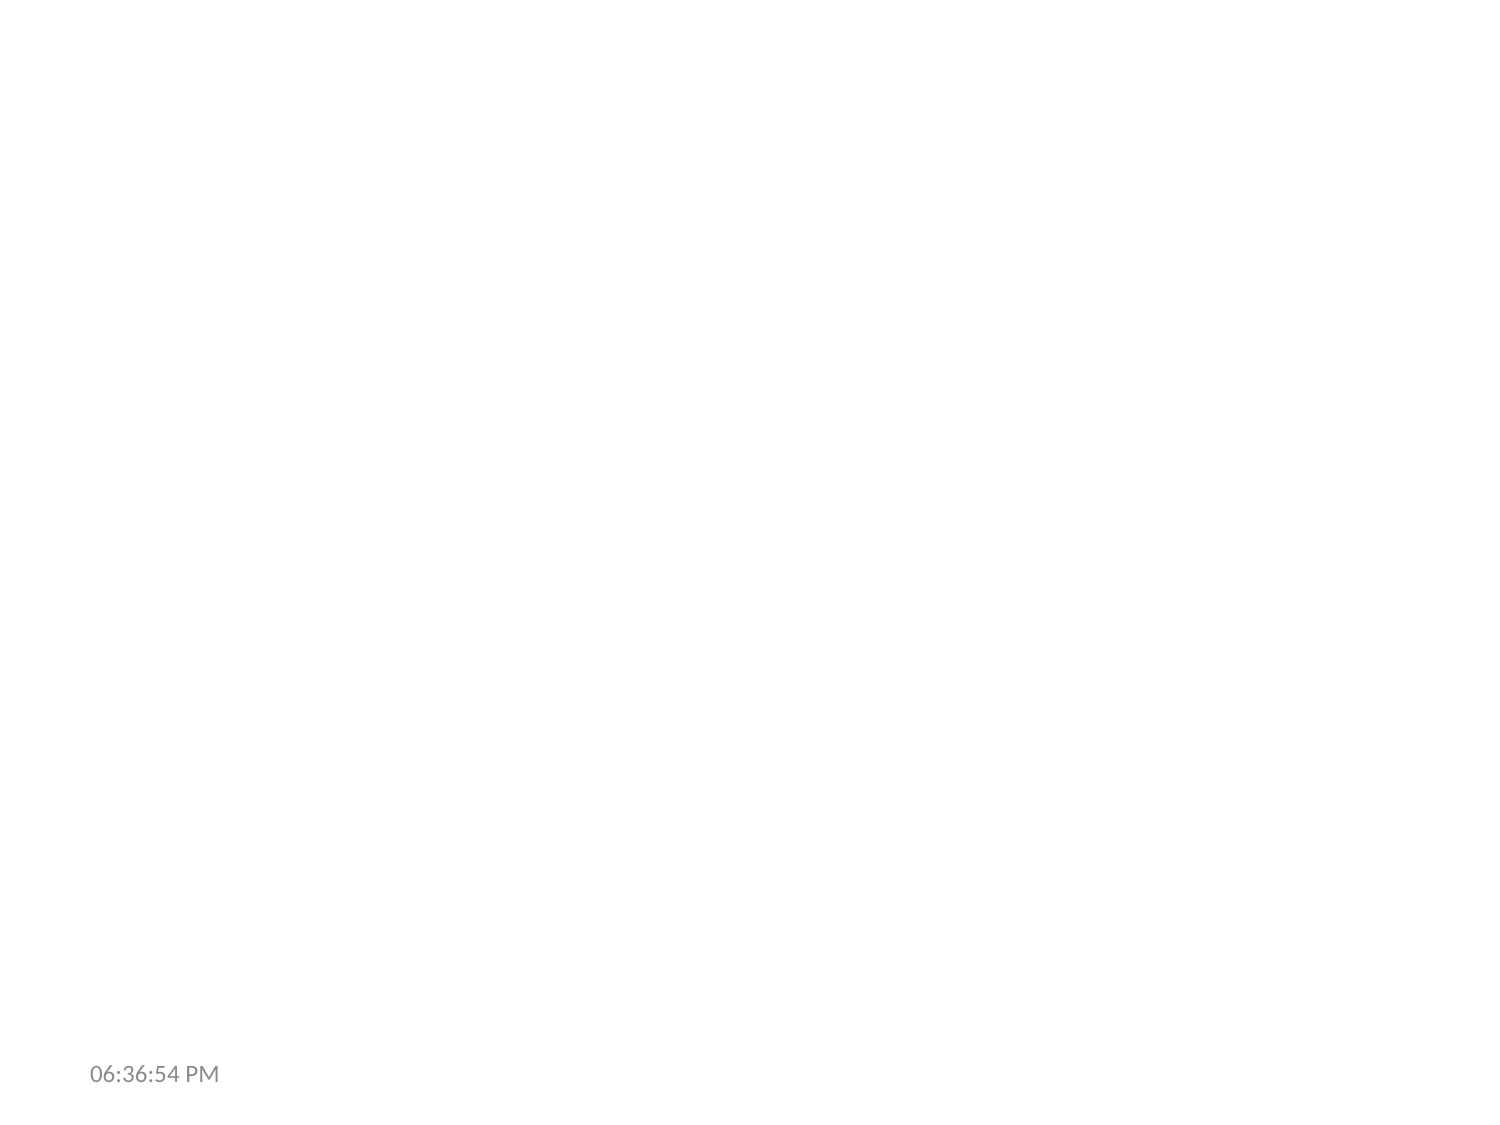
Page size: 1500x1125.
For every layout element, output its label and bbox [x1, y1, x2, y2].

slide_number [75, 1042, 425, 1103]
